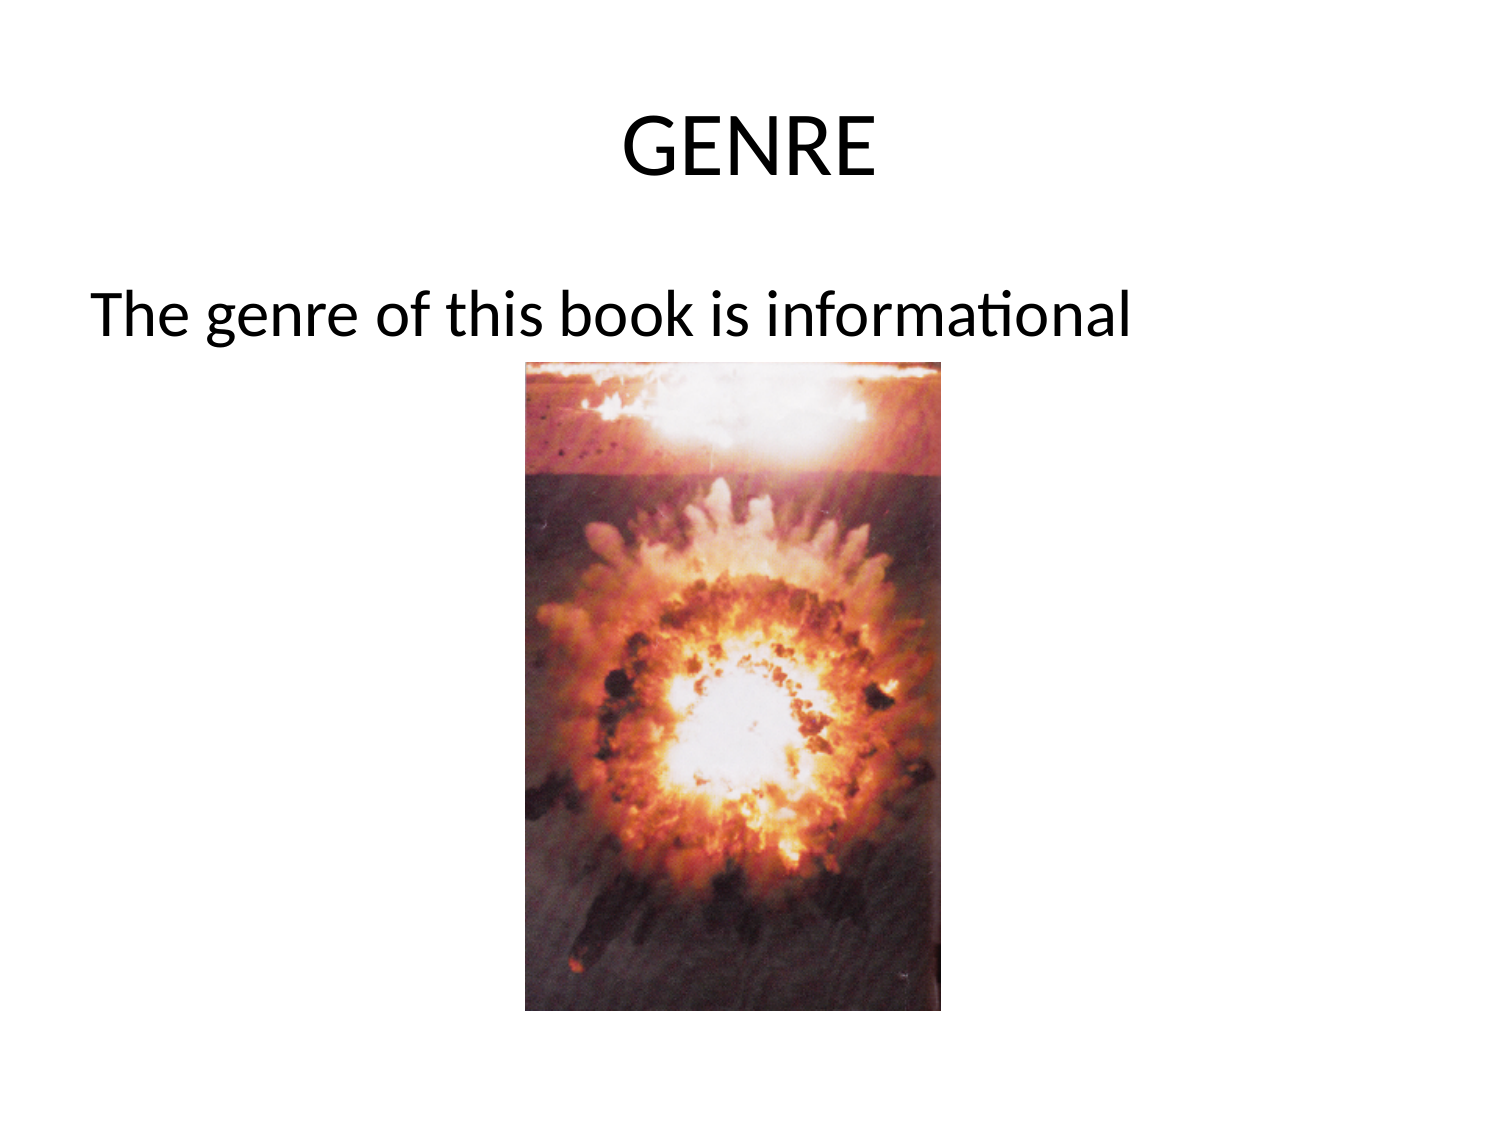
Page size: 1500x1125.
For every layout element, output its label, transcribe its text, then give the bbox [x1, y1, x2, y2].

title GENRE [75, 45, 1425, 233]
list The genre of this book is informational [75, 262, 1425, 1005]
picture [524, 362, 941, 1012]
